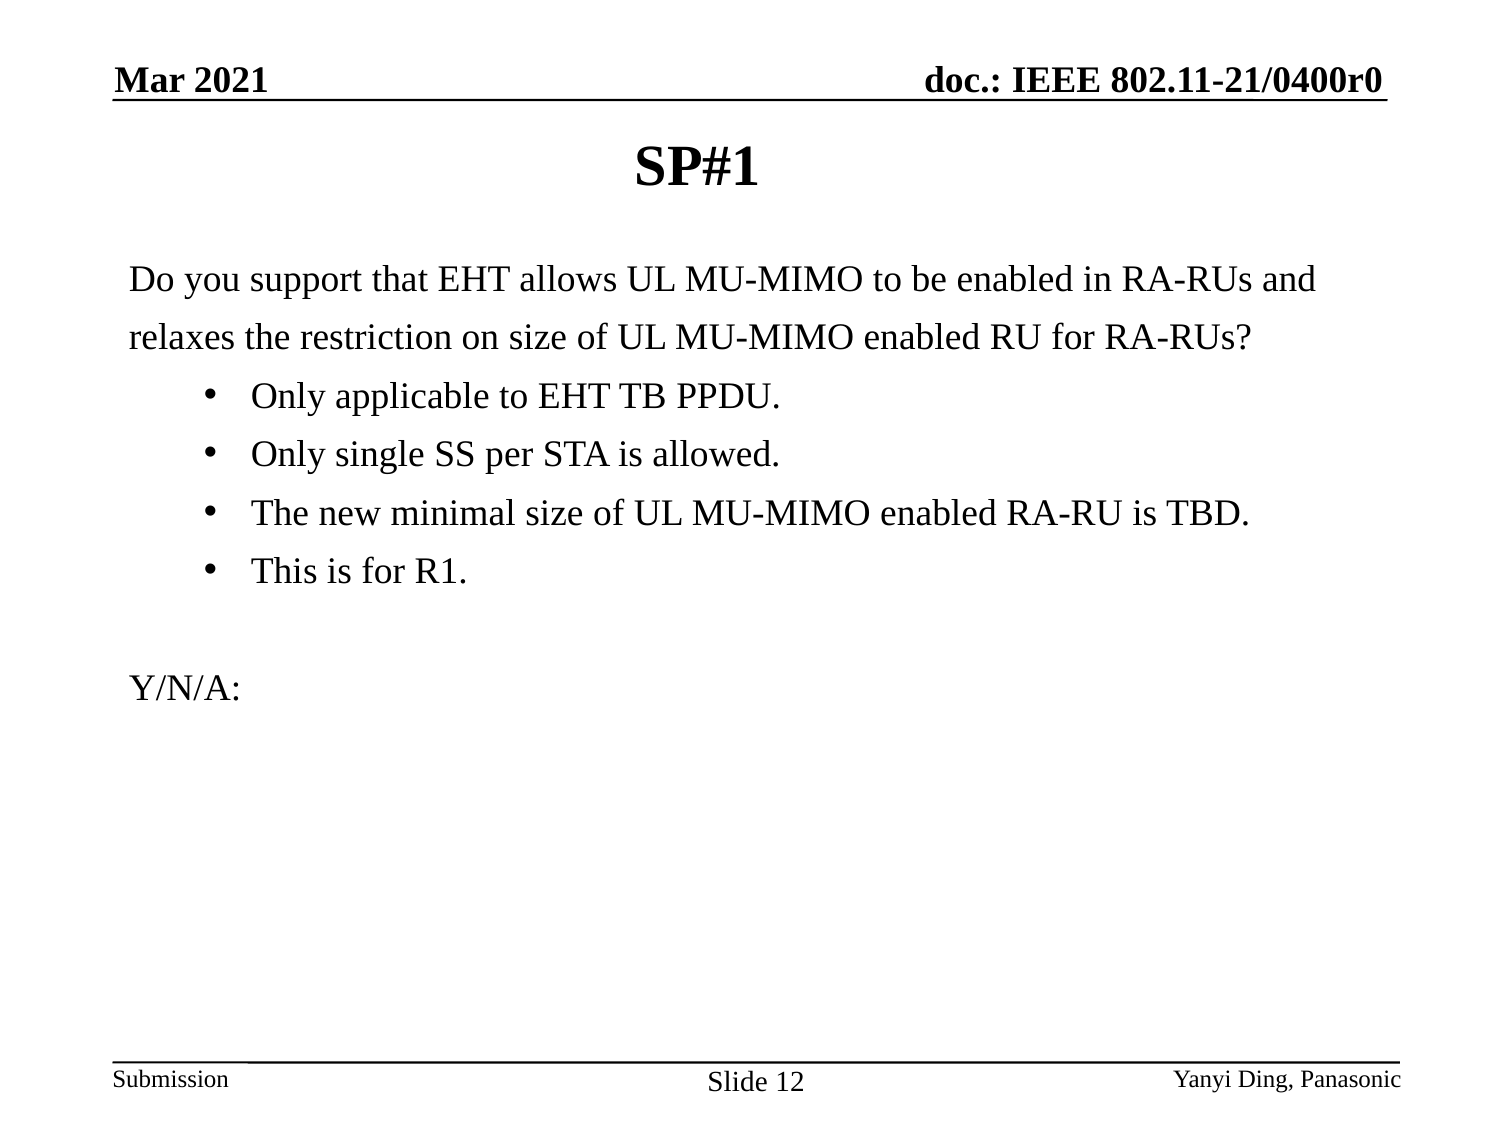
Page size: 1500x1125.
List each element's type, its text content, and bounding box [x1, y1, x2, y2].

slide_number Slide 12 [704, 1061, 808, 1098]
text_box SP#1 [619, 119, 791, 205]
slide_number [114, 54, 271, 101]
text_box Do you support that EHT allows UL MU-MIMO to be enabled in RA-RUs and relaxes the restriction on size of UL MU-MIMO enabled RU for RA-RUs? Only applicable to EHT TB PPDU. Only single SS per STA is allowed. The new minimal size of UL MU-MIMO enabled RA-RU is TBD. This is for R1. Y/N/A: [114, 233, 1430, 716]
footer Yanyi Ding, Panasonic [1170, 1061, 1402, 1093]
